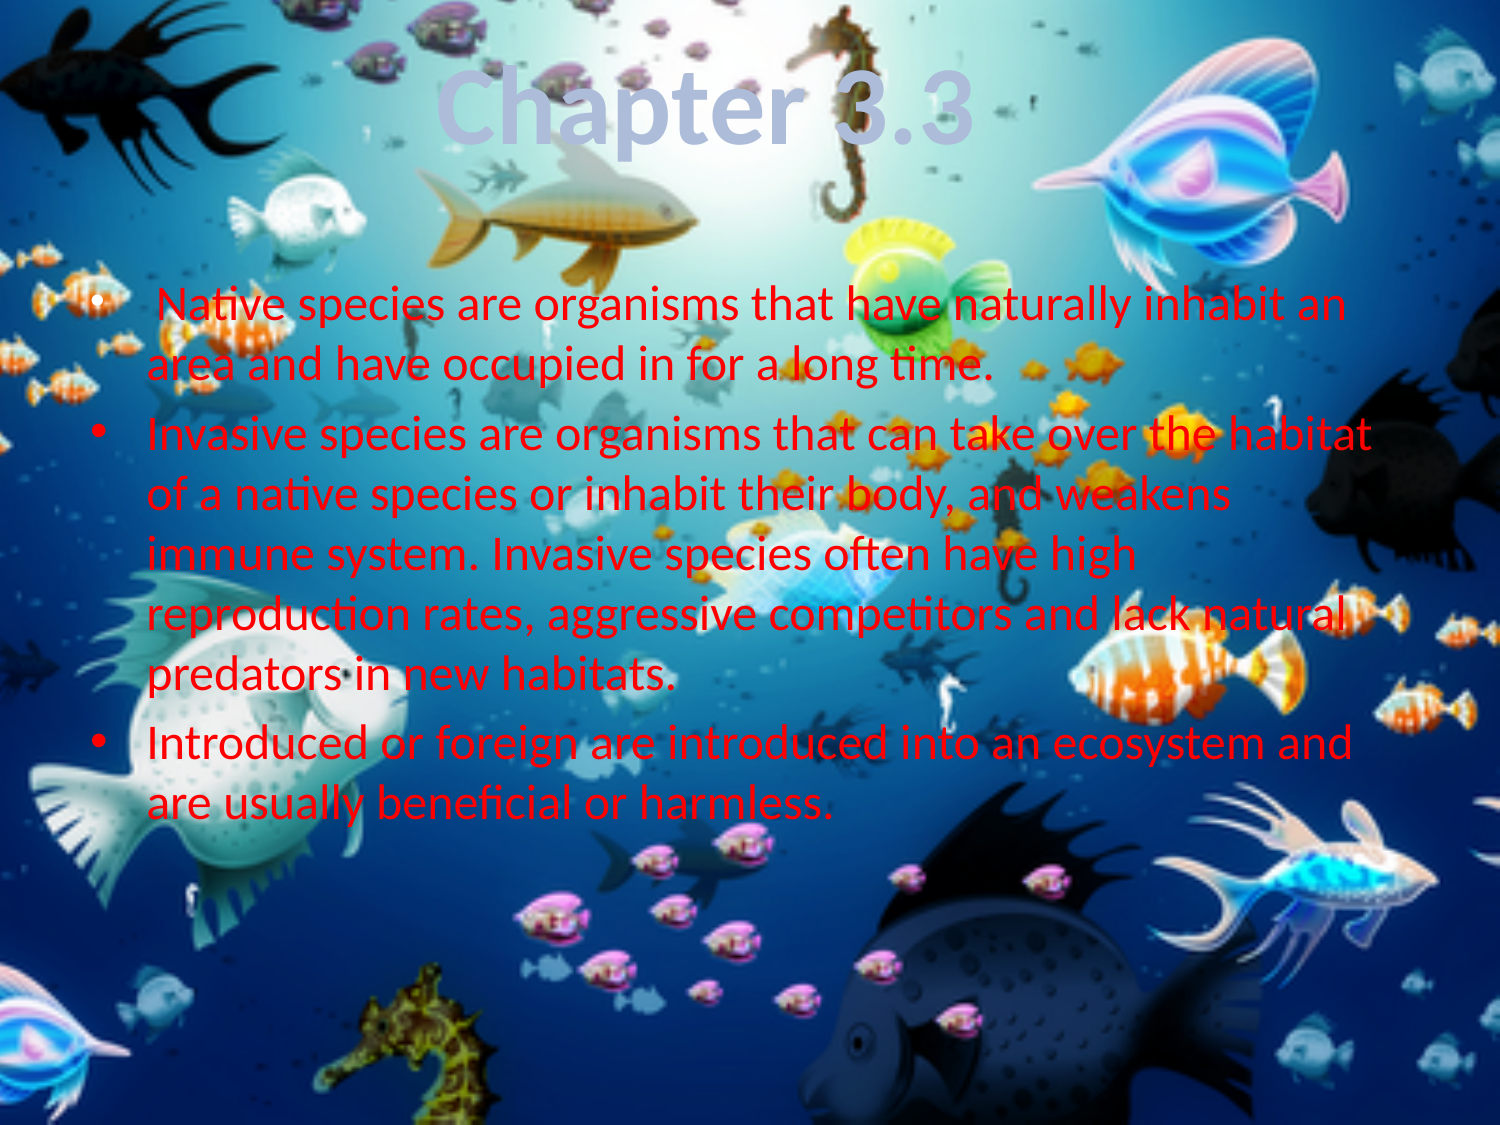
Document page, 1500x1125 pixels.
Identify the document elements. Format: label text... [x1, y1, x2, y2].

list Native species are organisms that have naturally inhabit an area and have occupied in for a long time. Invasive species are organisms that can take over the habitat of a native species or inhabit their body, and weakens immune system. Invasive species often have high reproduction rates, aggressive competitors and lack natural predators in new habitats. Introduced or foreign are introduced into an ecosystem and are usually beneficial or harmless. [75, 262, 1425, 913]
picture [0, 0, 1500, 1125]
text_box Chapter 3.3 [275, 24, 1138, 175]
